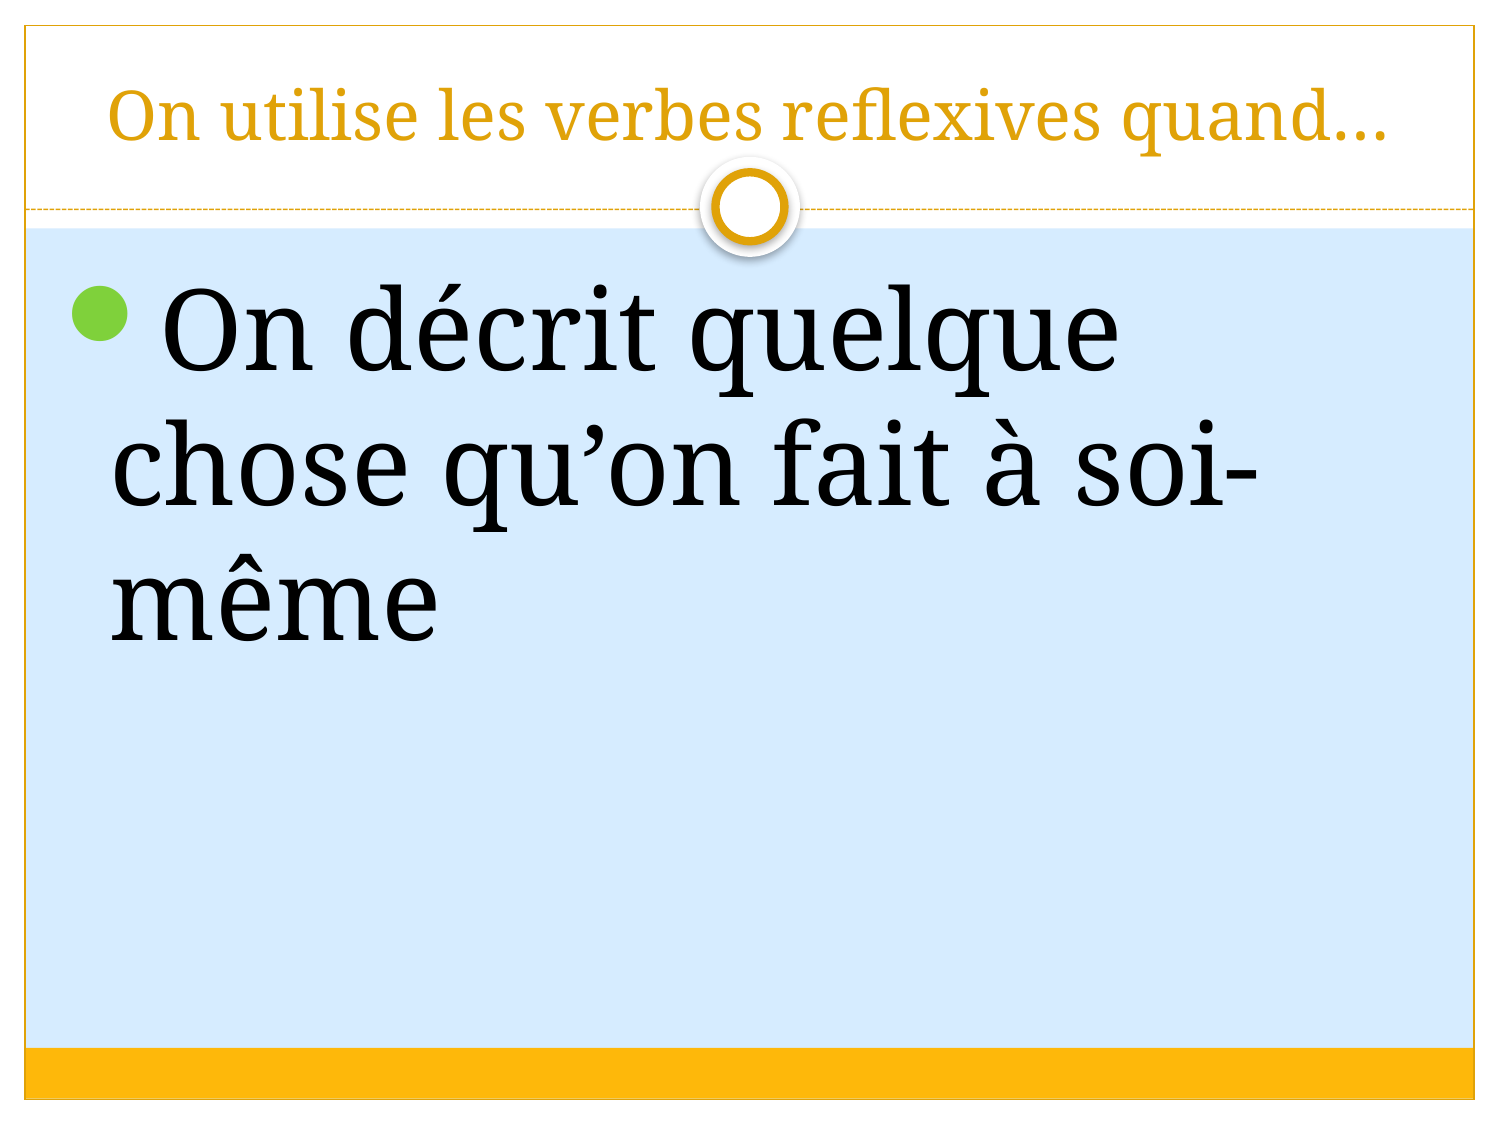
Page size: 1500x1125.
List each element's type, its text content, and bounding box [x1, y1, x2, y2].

list On décrit quelque chose qu’on fait à soi-même [49, 250, 1445, 1001]
title On utilise les verbes reflexives quand… [49, 37, 1450, 162]
